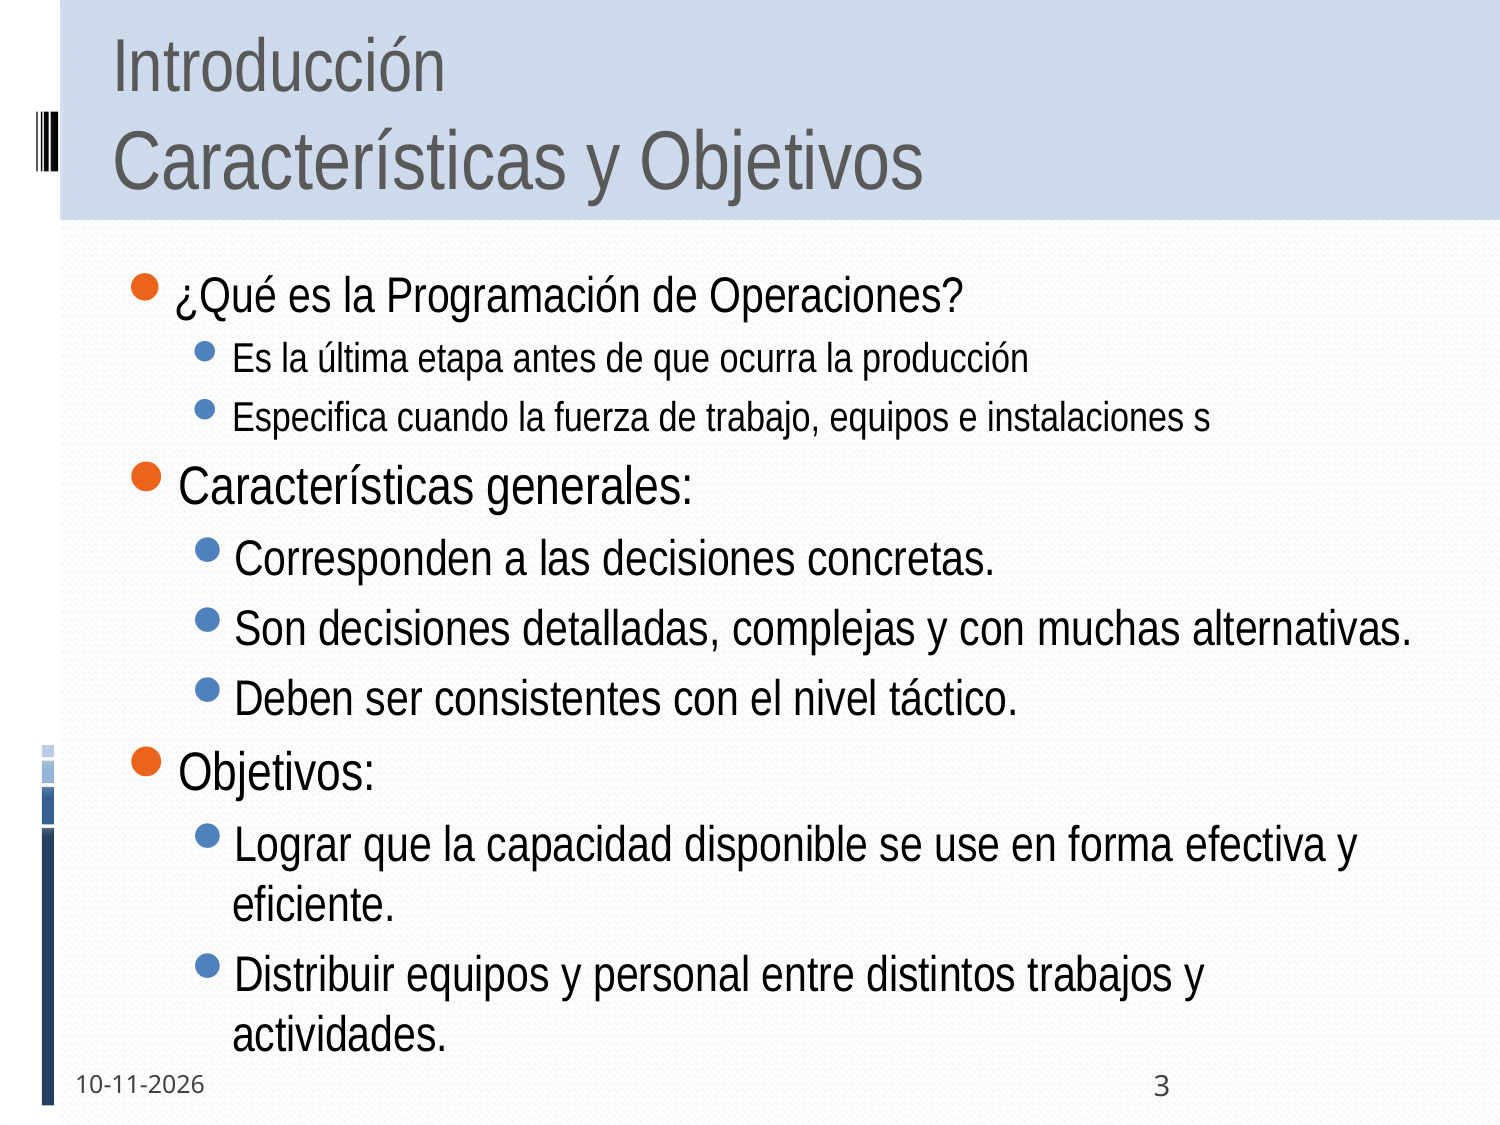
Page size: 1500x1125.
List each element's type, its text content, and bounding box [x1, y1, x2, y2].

title Introducción Características y Objetivos [111, 18, 1436, 207]
list ¿Qué es la Programación de Operaciones? Es la última etapa antes de que ocurra la producción Especifica cuando la fuerza de trabajo, equipos e instalaciones s Características generales: Corresponden a las decisiones concretas. Son decisiones detalladas, complejas y con muchas alternativas. Deben ser consistentes con el nivel táctico. Objetivos: Lograr que la capacidad disponible se use en forma efectiva y eficiente. Distribuir equipos y personal entre distintos trabajos y actividades. [111, 255, 1436, 1038]
slide_number 3 [1045, 1046, 1171, 1107]
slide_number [75, 1042, 243, 1103]
